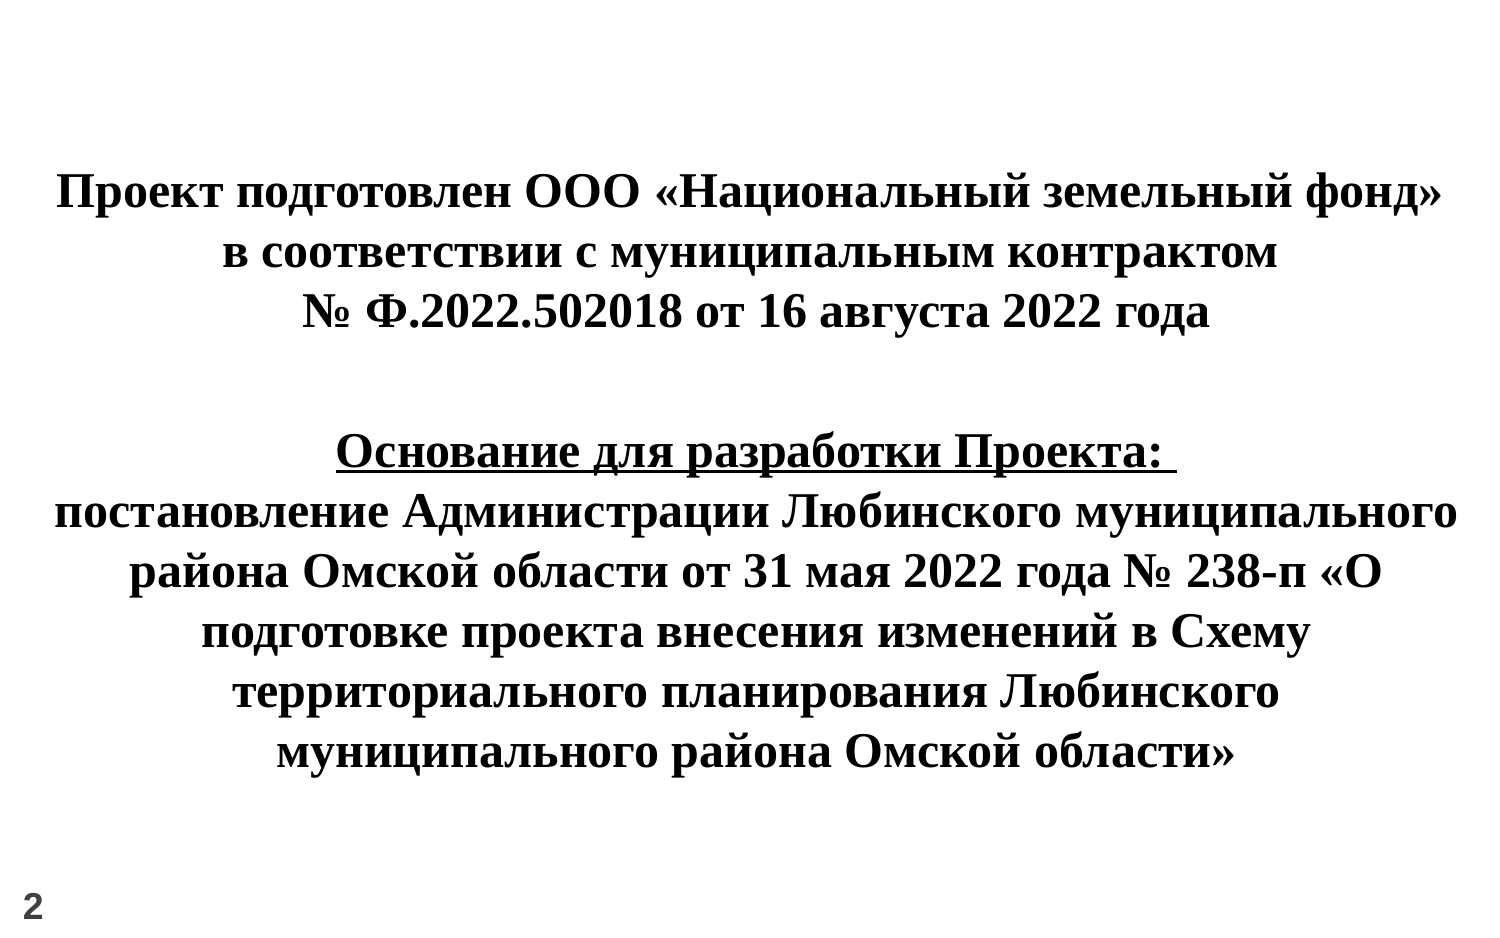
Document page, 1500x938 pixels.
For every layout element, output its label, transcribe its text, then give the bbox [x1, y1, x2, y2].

text_box 2 [8, 874, 59, 935]
text_box Проект подготовлен ООО «Национальный земельный фонд» в соответствии с муниципальным контрактом № Ф.2022.502018 от 16 августа 2022 года Основание для разработки Проекта: постановление Администрации Любинского муниципального района Омской области от 31 мая 2022 года № 238-п «О подготовке проекта внесения изменений в Схему территориального планирования Любинского муниципального района Омской области» [35, 149, 1478, 825]
